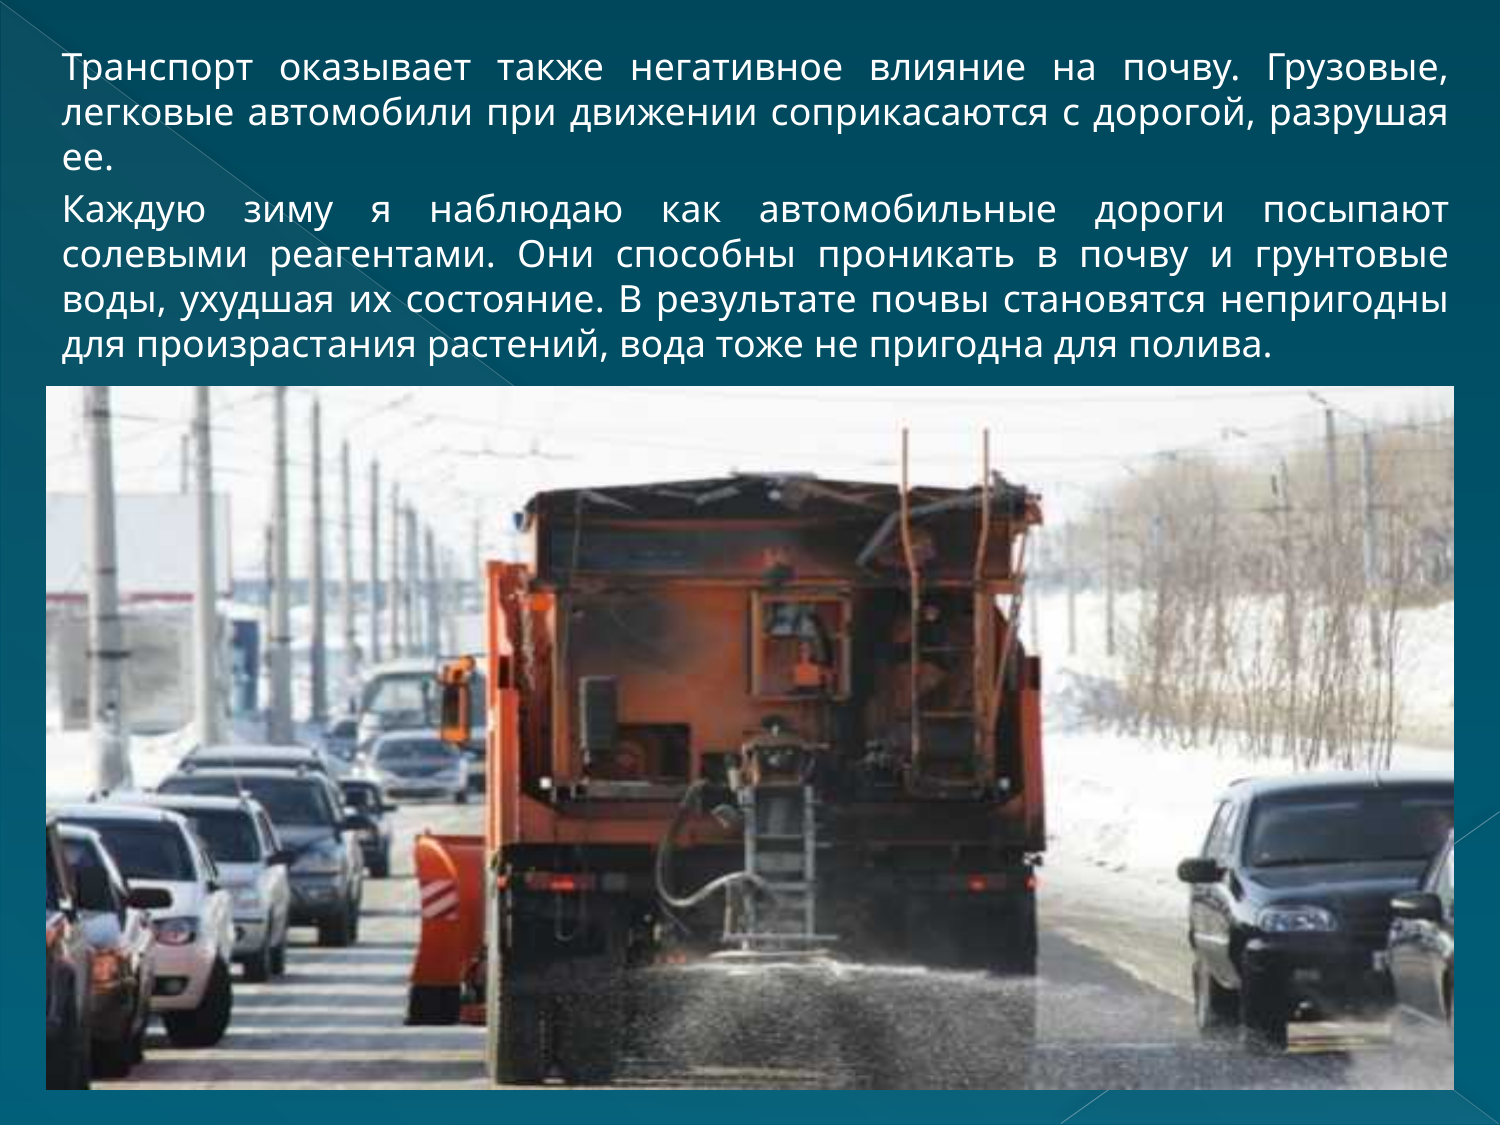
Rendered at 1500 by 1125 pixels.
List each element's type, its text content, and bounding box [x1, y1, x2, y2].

picture [47, 386, 1453, 1093]
list Транспорт оказывает также негативное влияние на почву. Грузовые, легковые автомобили при движении соприкасаются с дорогой, разрушая ее. Каждую зиму я наблюдаю как автомобильные дороги посыпают солевыми реагентами. Они способны проникать в почву и грунтовые воды, ухудшая их состояние. В результате почвы становятся непригодны для произрастания растений, вода тоже не пригодна для полива. [46, 35, 1465, 399]
